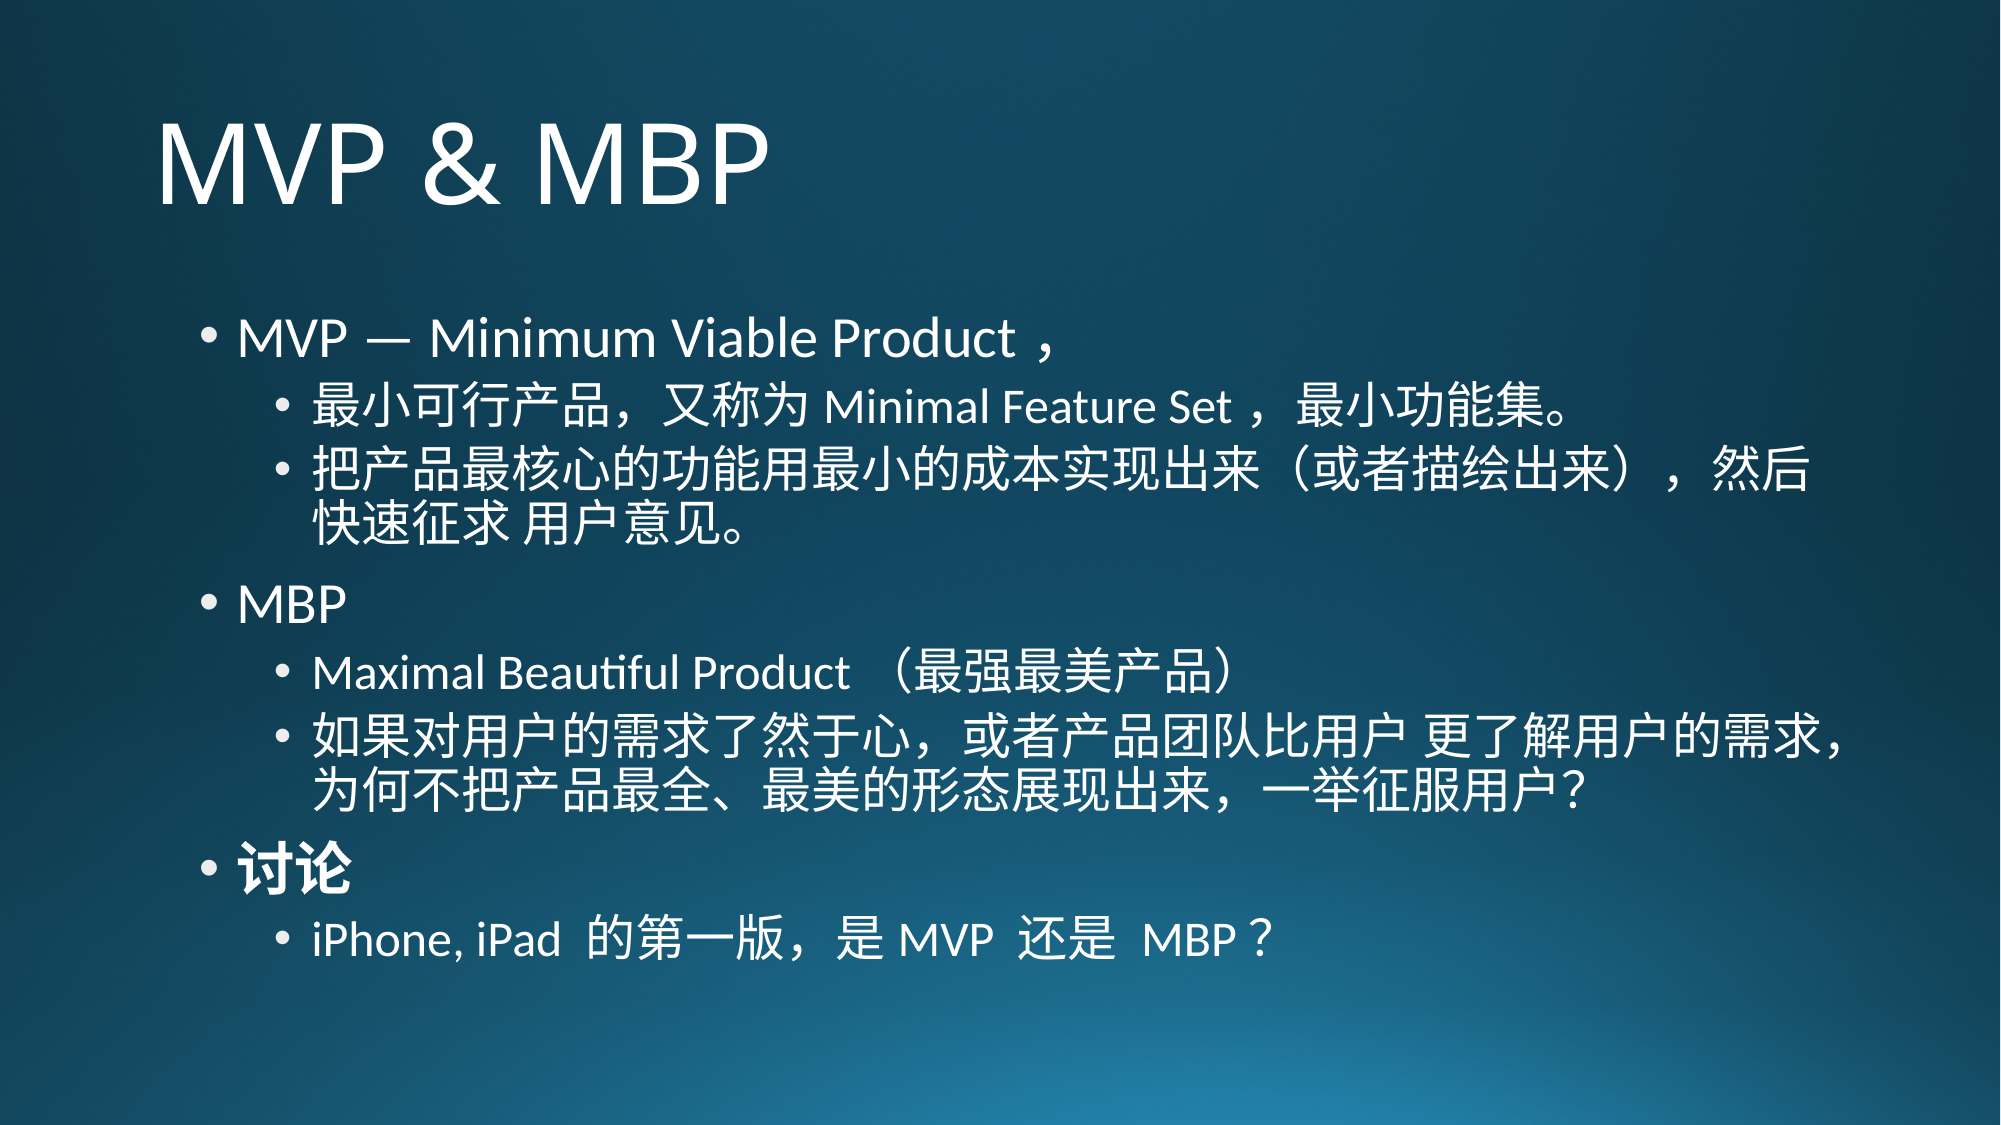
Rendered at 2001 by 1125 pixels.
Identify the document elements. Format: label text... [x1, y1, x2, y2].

picture [0, 0, 2001, 1125]
title MVP & MBP [137, 59, 1863, 278]
list MVP — Minimum Viable Product， 最小可行产品，又称为Minimal Feature Set，最小功能集。 把产品最核心的功能用最小的成本实现出来（或者描绘出来），然后快速征求 用户意见。 MBP Maximal Beautiful Product（最强最美产品） 如果对用户的需求了然于心，或者产品团队比用户 更了解用户的需求，为何不把产品最全、最美的形态展现出来，一举征服用户？ 讨论 iPhone, iPad 的第一版，是MVP 还是 MBP？ [183, 299, 1863, 1014]
